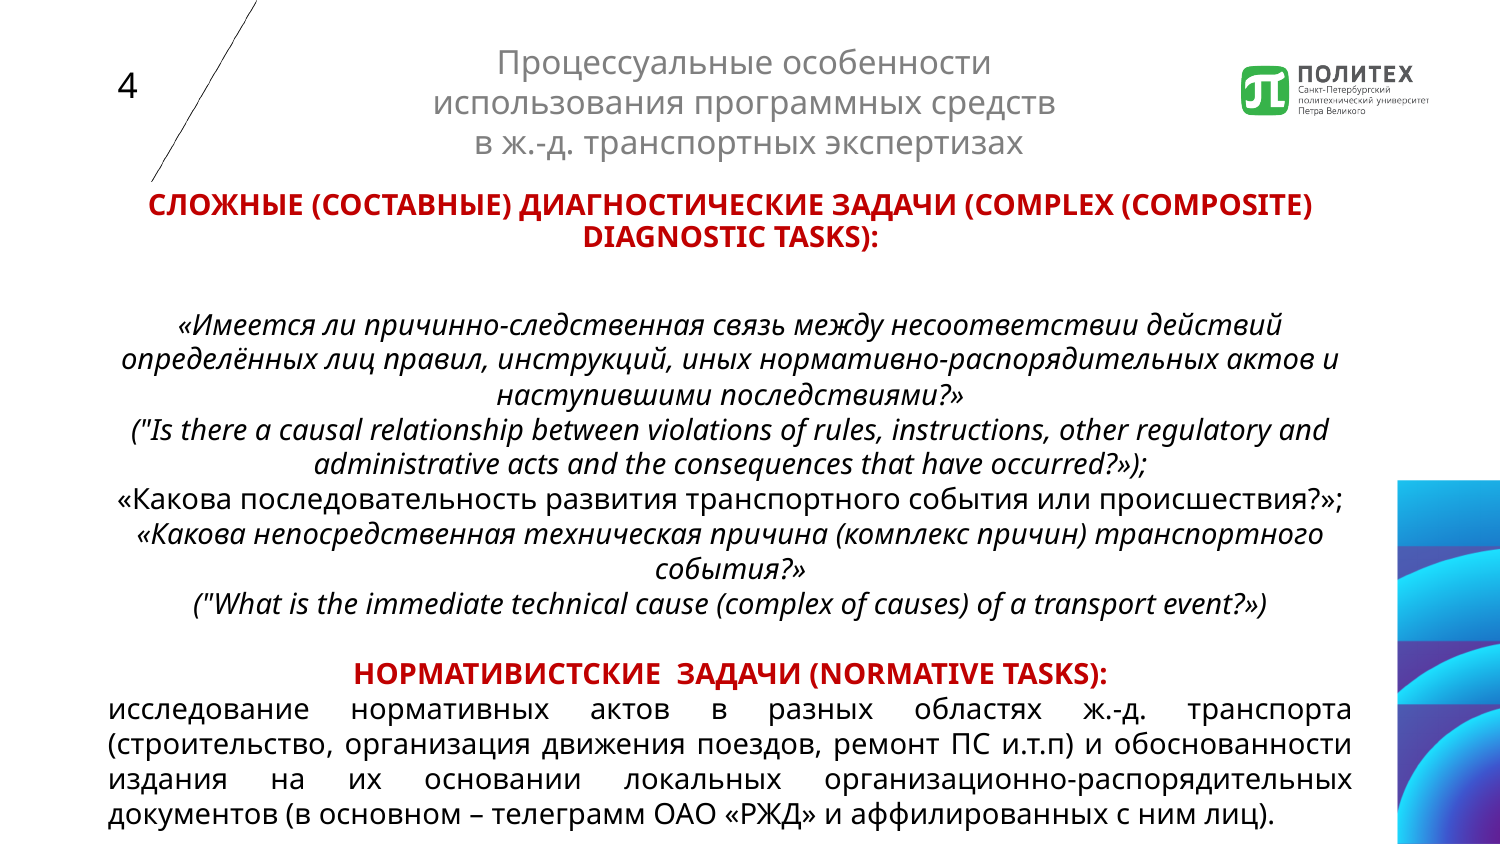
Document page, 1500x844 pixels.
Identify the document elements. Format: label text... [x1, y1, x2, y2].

picture [150, 0, 257, 182]
picture [1266, 481, 1500, 844]
text_box 4 [102, 47, 145, 121]
text_box Процессуальные особенности использования программных средств в ж.-д. транспортных экспертизах [262, 26, 1272, 176]
text_box Сложные (составные) диагностические задачи (Complex (composite) diagnostic tasks): «Имеется ли причинно-следственная связь между несоответствии действий определённых лиц правил, инструкций, иных нормативно-распорядительных актов и наступившими последствиями?» ("Is there a causal relationship between violations of rules, instructions, other regulatory and administrative acts and the consequences that have occurred?»); «Какова последовательность развития транспортного события или происшествия?»; «Какова непосредственная техническая причина (комплекс причин) транспортного события?» ("What is the immediate technical cause (complex of causes) of a transport event?») Нормативистские задачи (Normative tasks): исследование нормативных актов в разных областях ж.-д. транспорта (строительство, организация движения поездов, ремонт ПС и.т.п) и обоснованности издания на их основании локальных организационно-распорядительных документов (в основном – телеграмм ОАО «РЖД» и аффилированных с ним лиц). [92, 183, 1369, 838]
picture [1241, 65, 1429, 116]
